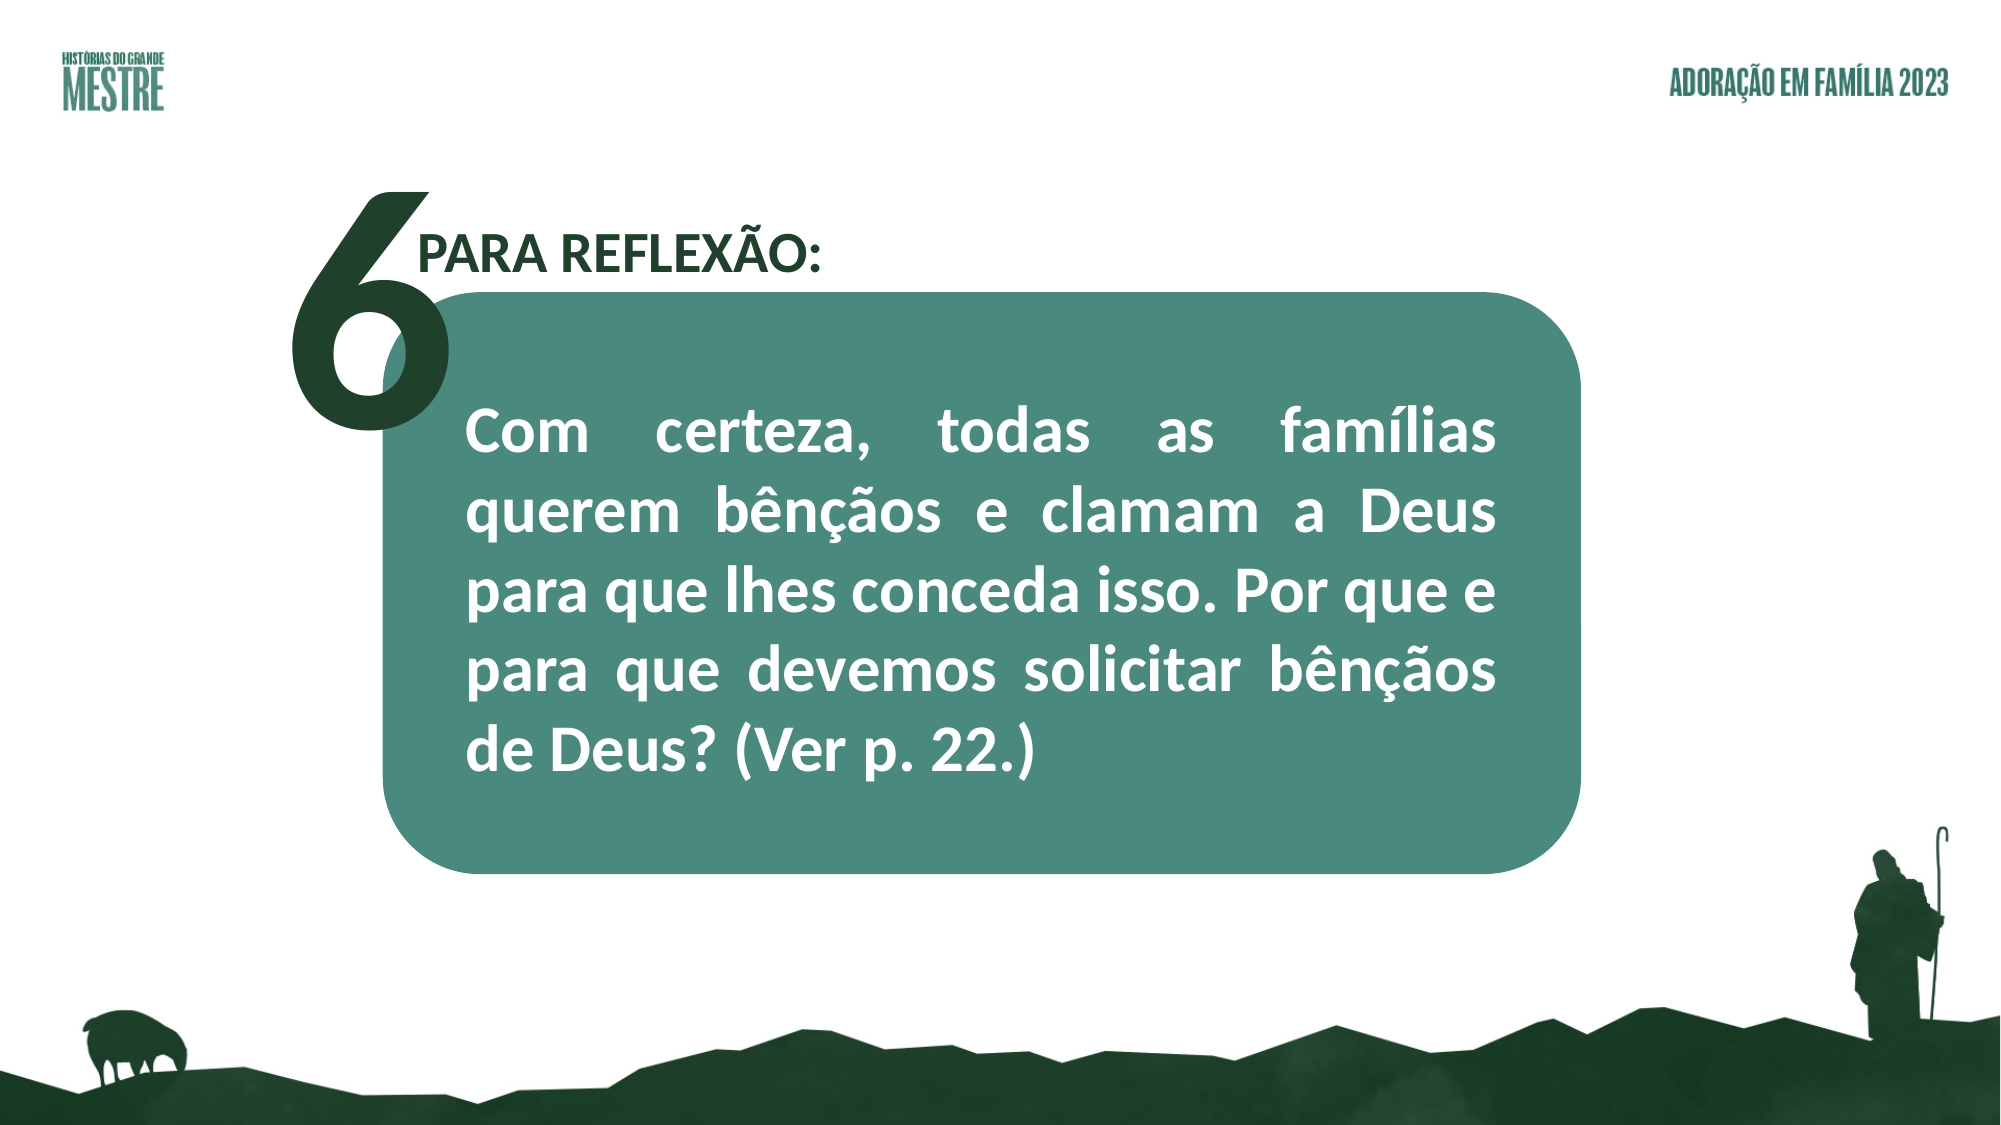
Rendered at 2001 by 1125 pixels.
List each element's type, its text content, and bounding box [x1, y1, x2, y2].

text_box PARA REFLEXÃO: [471, 206, 880, 291]
text_box [381, 291, 1583, 876]
text_box 6 [266, 75, 471, 505]
picture [0, 0, 2001, 1125]
text_box Com certeza, todas as famílias querem bênçãos e clamam a Deus para que lhes conceda isso. Por que e para que devemos solicitar bênçãos de Deus? (Ver p. 22.) [450, 378, 1513, 793]
